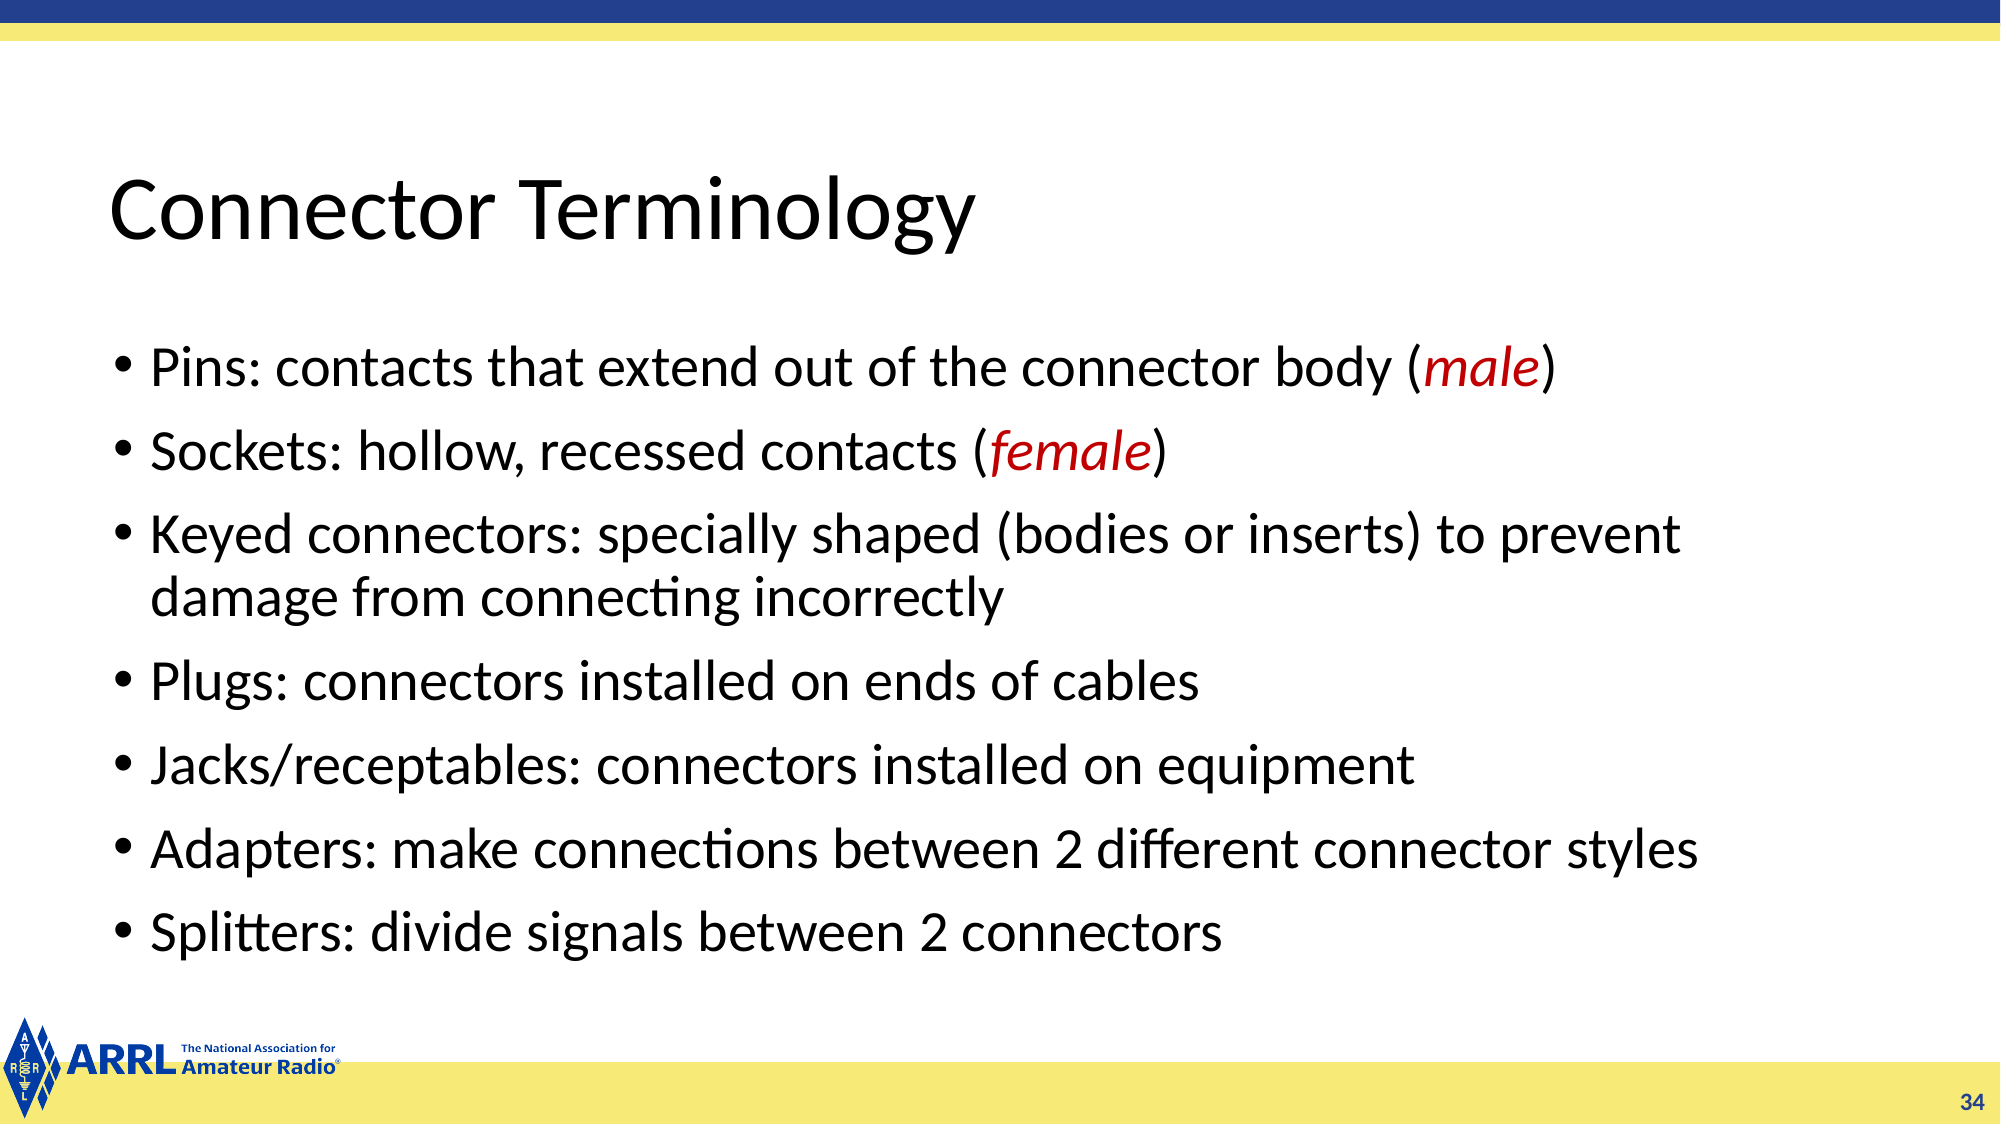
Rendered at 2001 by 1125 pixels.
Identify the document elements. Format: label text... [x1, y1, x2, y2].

title Connector Terminology [94, 153, 1074, 297]
list Pins: contacts that extend out of the connector body (male) Sockets: hollow, recessed contacts (female) Keyed connectors: specially shaped (bodies or inserts) to prevent damage from connecting incorrectly Plugs: connectors installed on ends of cables Jacks/receptables: connectors installed on equipment Adapters: make connections between 2 different connector styles Splitters: divide signals between 2 connectors [98, 328, 1899, 1016]
picture [1, 1015, 342, 1121]
